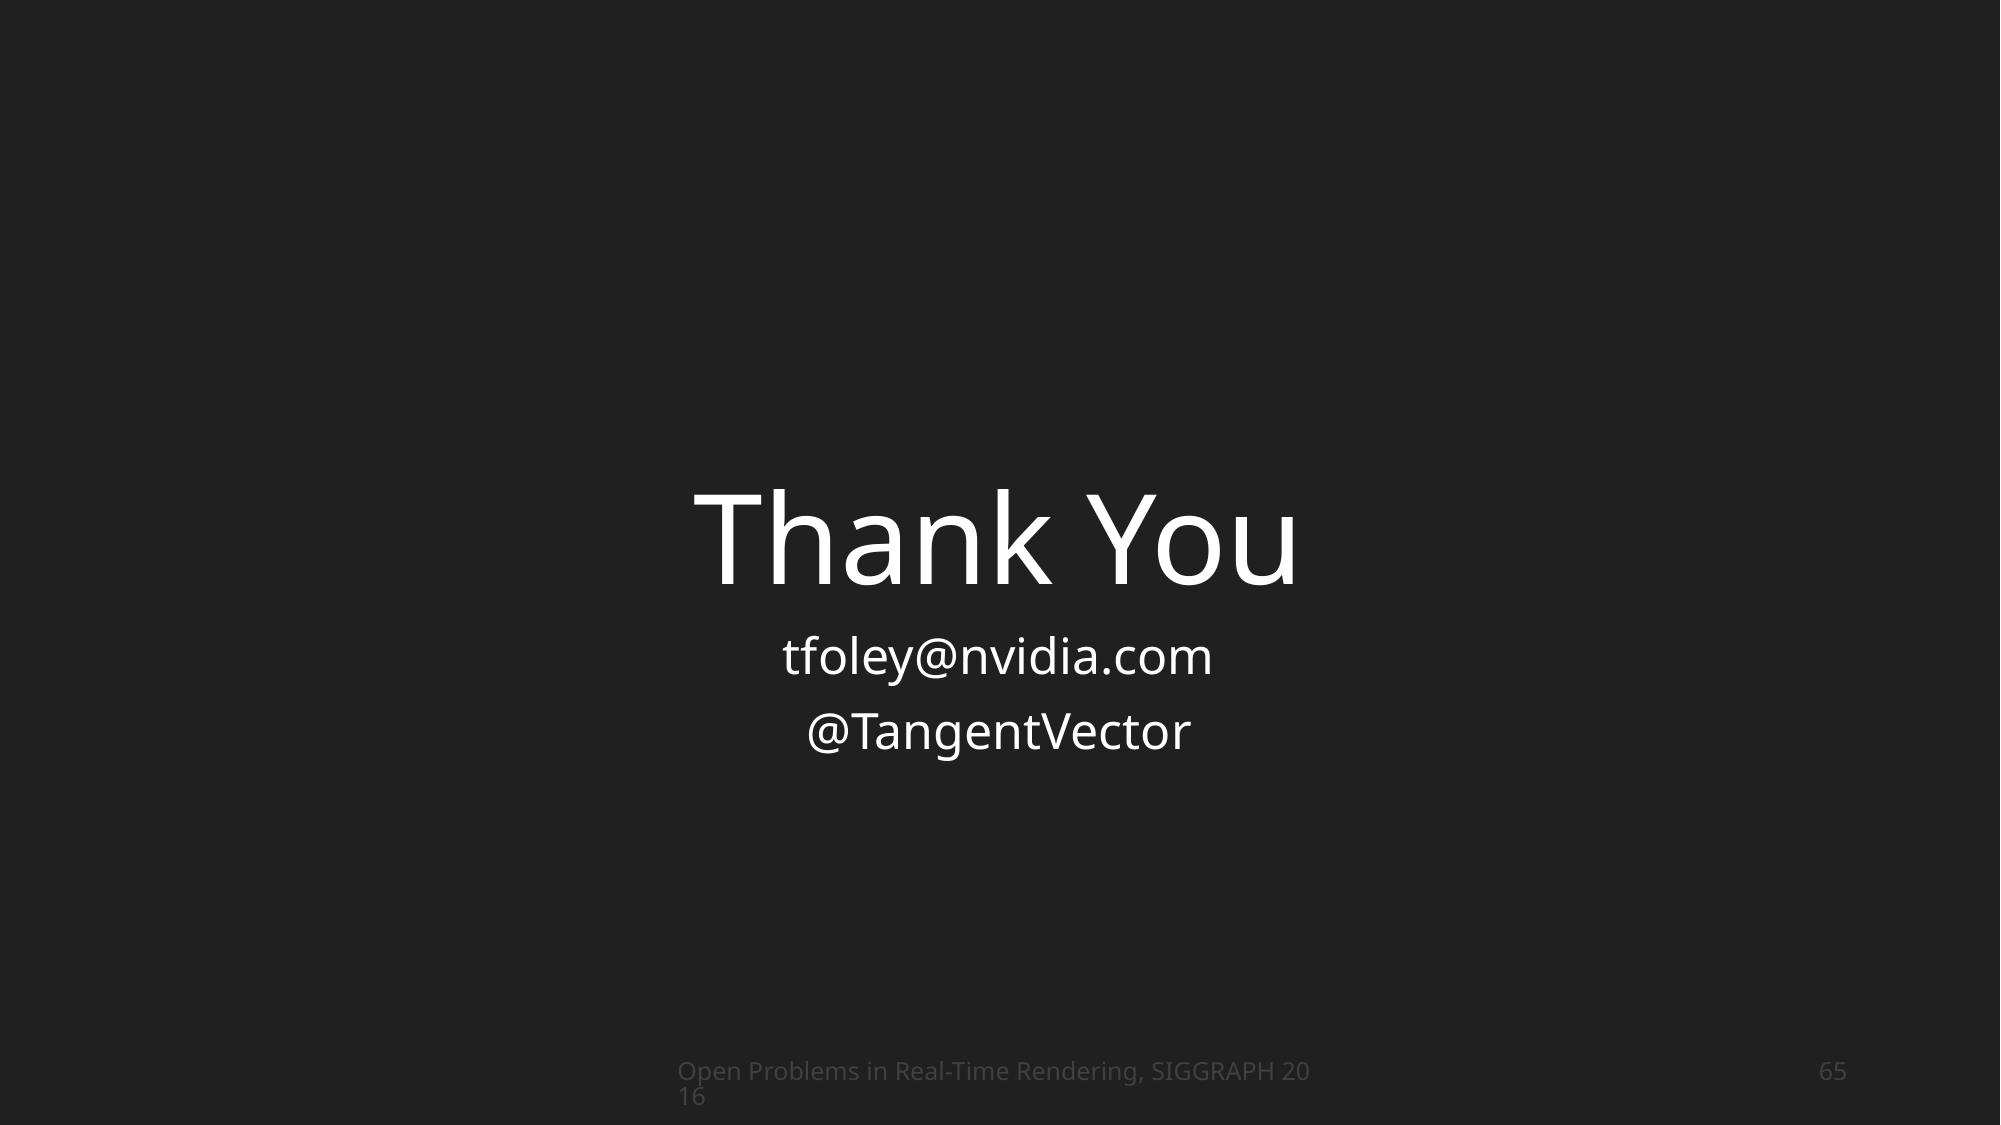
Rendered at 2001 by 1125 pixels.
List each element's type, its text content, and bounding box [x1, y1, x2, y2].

slide_number 65 [1412, 1042, 1863, 1103]
footer Open Problems in Real-Time Rendering, SIGGRAPH 2016 [662, 1042, 1338, 1103]
list tfoley@nvidia.com @TangentVector [136, 623, 1862, 870]
title Thank You [136, 151, 1862, 620]
